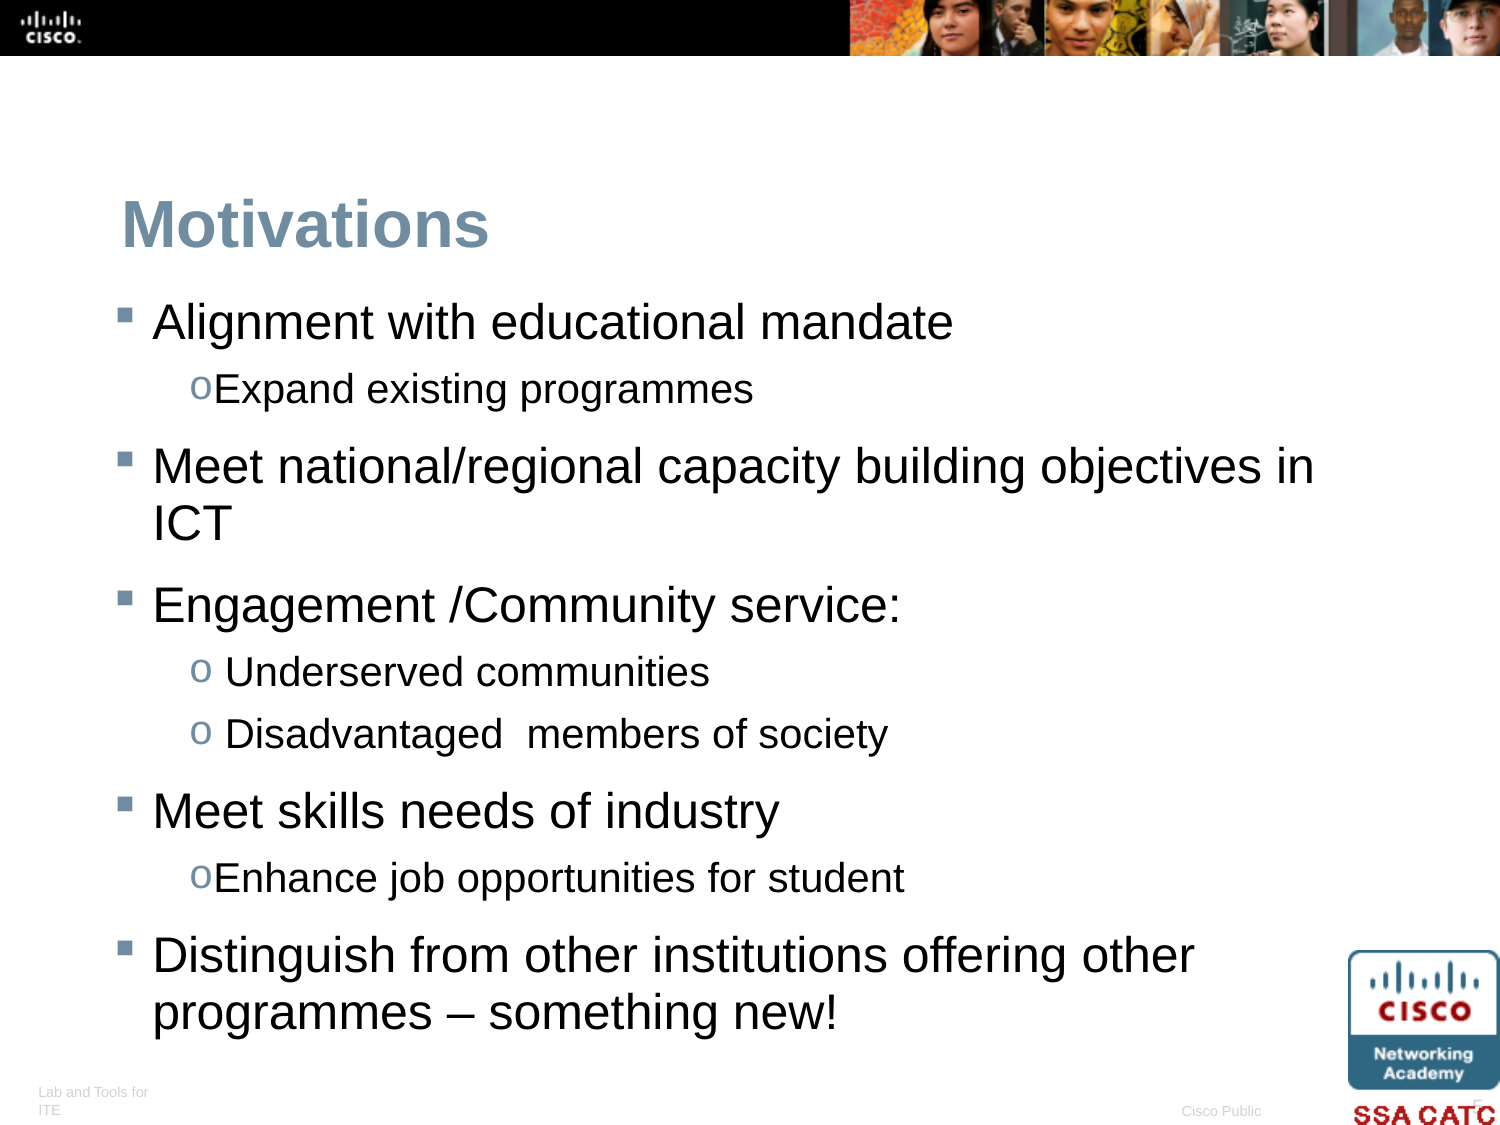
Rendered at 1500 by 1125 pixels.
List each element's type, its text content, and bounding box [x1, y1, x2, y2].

list Alignment with educational mandate Expand existing programmes Meet national/regional capacity building objectives in ICT Engagement /Community service: Underserved communities Disadvantaged members of society Meet skills needs of industry Enhance job opportunities for student Distinguish from other institutions offering other programmes – something new! [99, 287, 1403, 874]
title Motivations [107, 130, 1444, 269]
picture [0, 0, 1500, 56]
picture [1348, 950, 1500, 1125]
